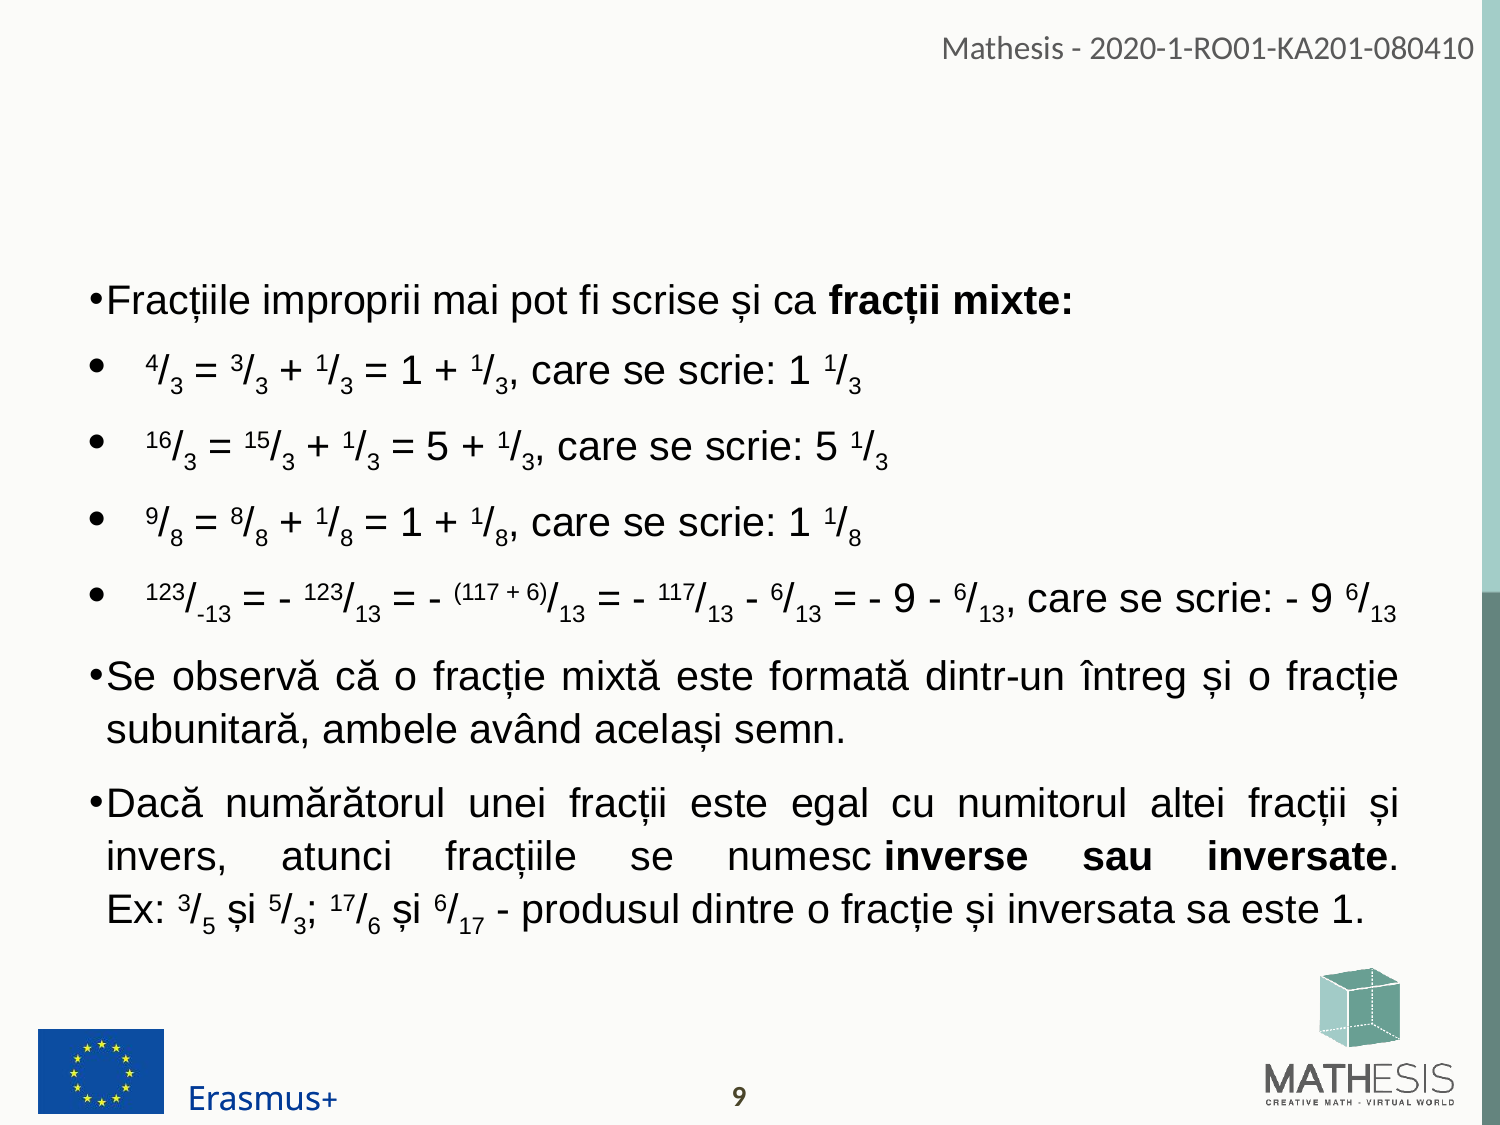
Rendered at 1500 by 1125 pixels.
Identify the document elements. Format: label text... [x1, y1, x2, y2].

list Fracțiile improprii mai pot fi scrise și ca fracții mixte: 4/3 = 3/3 + 1/3 = 1 + 1/3, care se scrie: 1 1/3 16/3 = 15/3 + 1/3 = 5 + 1/3, care se scrie: 5 1/3 9/8 = 8/8 + 1/8 = 1 + 1/8, care se scrie: 1 1/8 123/-13 = - 123/13 = - (117 + 6)/13 = - 117/13 - 6/13 = - 9 - 6/13, care se scrie: - 9 6/13 Se observă că o fracție mixtă este formată dintr-un întreg și o fracție subunitară, ambele având același semn. Dacă numărătorul unei fracții este egal cu numitorul altei fracții și invers, atunci fracțiile se numesc inverse sau inversate. Ex: 3/5 și 5/3; 17/6 și 6/17 - produsul dintre o fracție și inversata sa este 1. [75, 262, 1425, 1005]
picture [38, 1029, 164, 1114]
